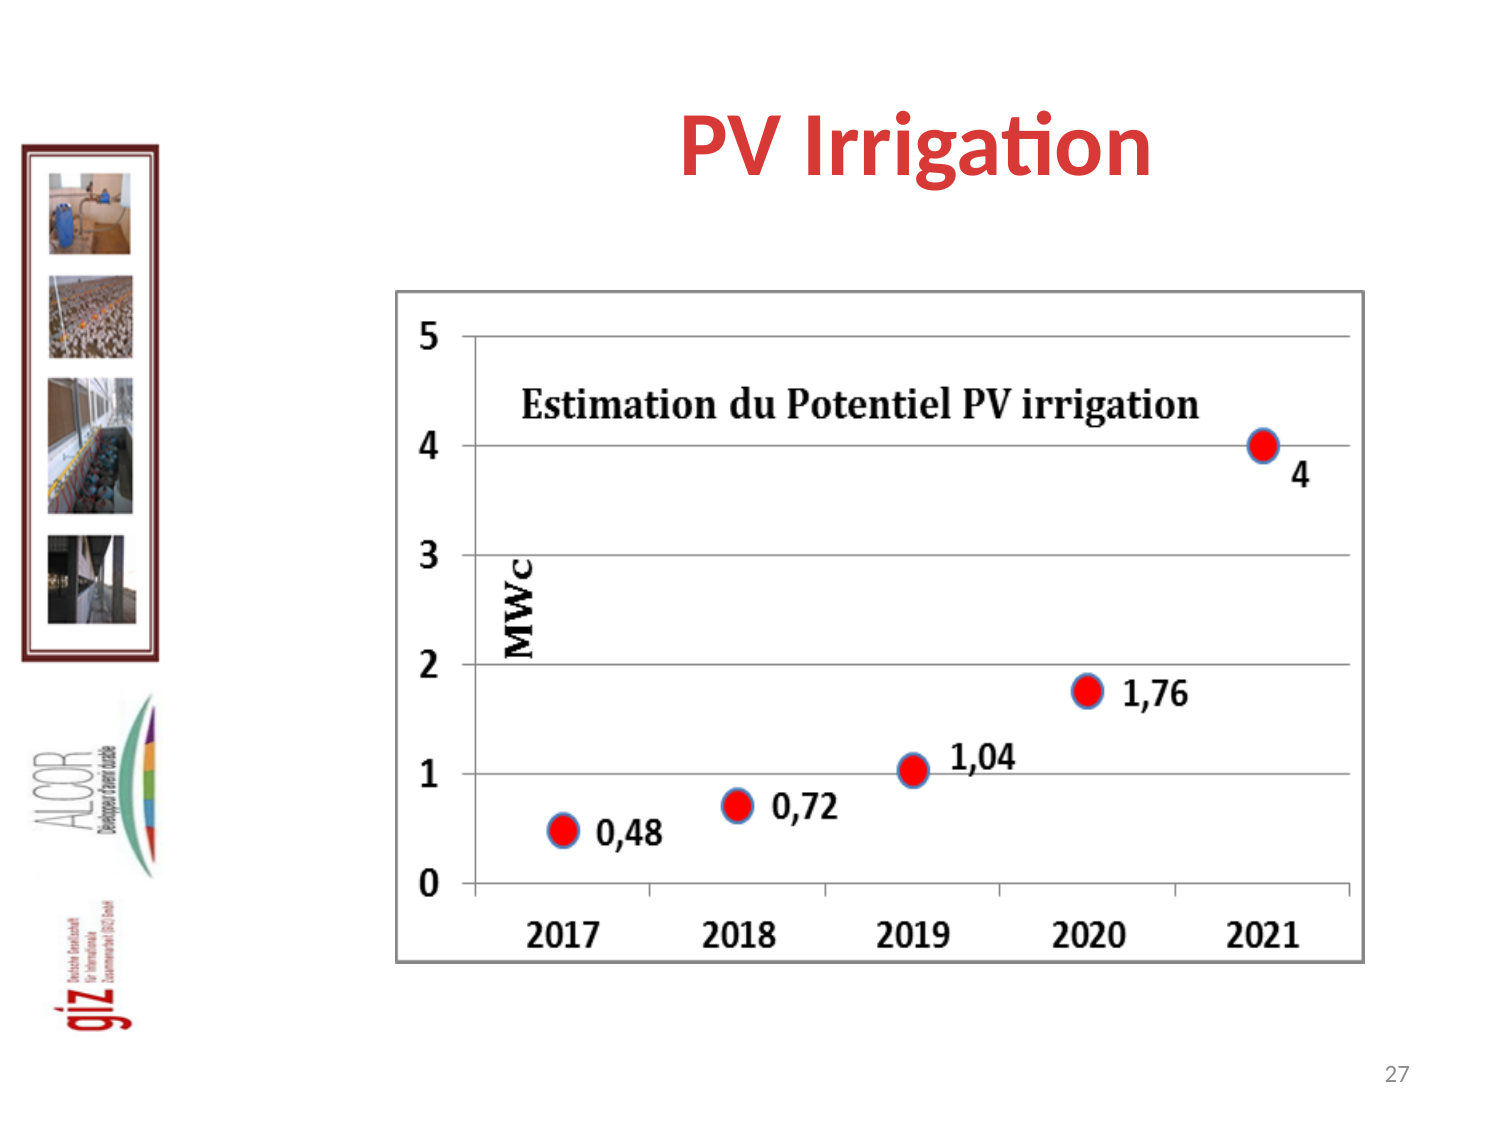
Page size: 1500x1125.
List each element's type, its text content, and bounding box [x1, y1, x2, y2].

title PV Irrigation [407, 45, 1425, 233]
slide_number 27 [1074, 1042, 1425, 1103]
picture [17, 136, 172, 1047]
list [395, 290, 1365, 965]
